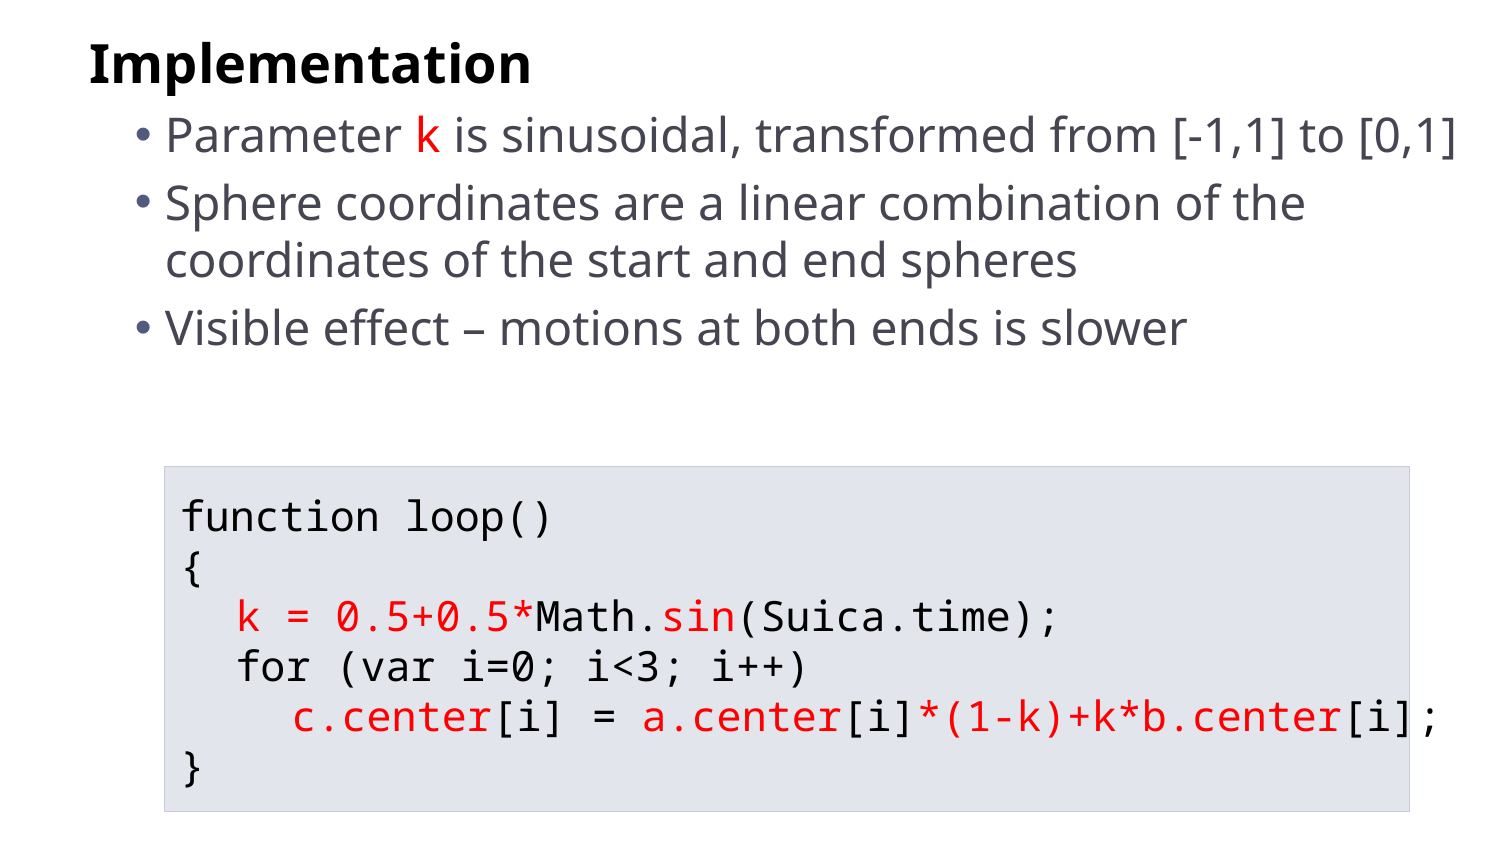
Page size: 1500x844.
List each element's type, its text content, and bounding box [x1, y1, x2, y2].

list Implementation Parameter k is sinusoidal, transformed from [-1,1] to [0,1] Sphere coordinates are a linear combination of the coordinates of the start and end spheres Visible effect – motions at both ends is slower [75, 21, 1475, 835]
text_box function loop() { k = 0.5+0.5*Math.sin(Suica.time); for (var i=0; i<3; i++) c.center[i] = a.center[i]*(1-k)+k*b.center[i]; } [164, 466, 1410, 812]
